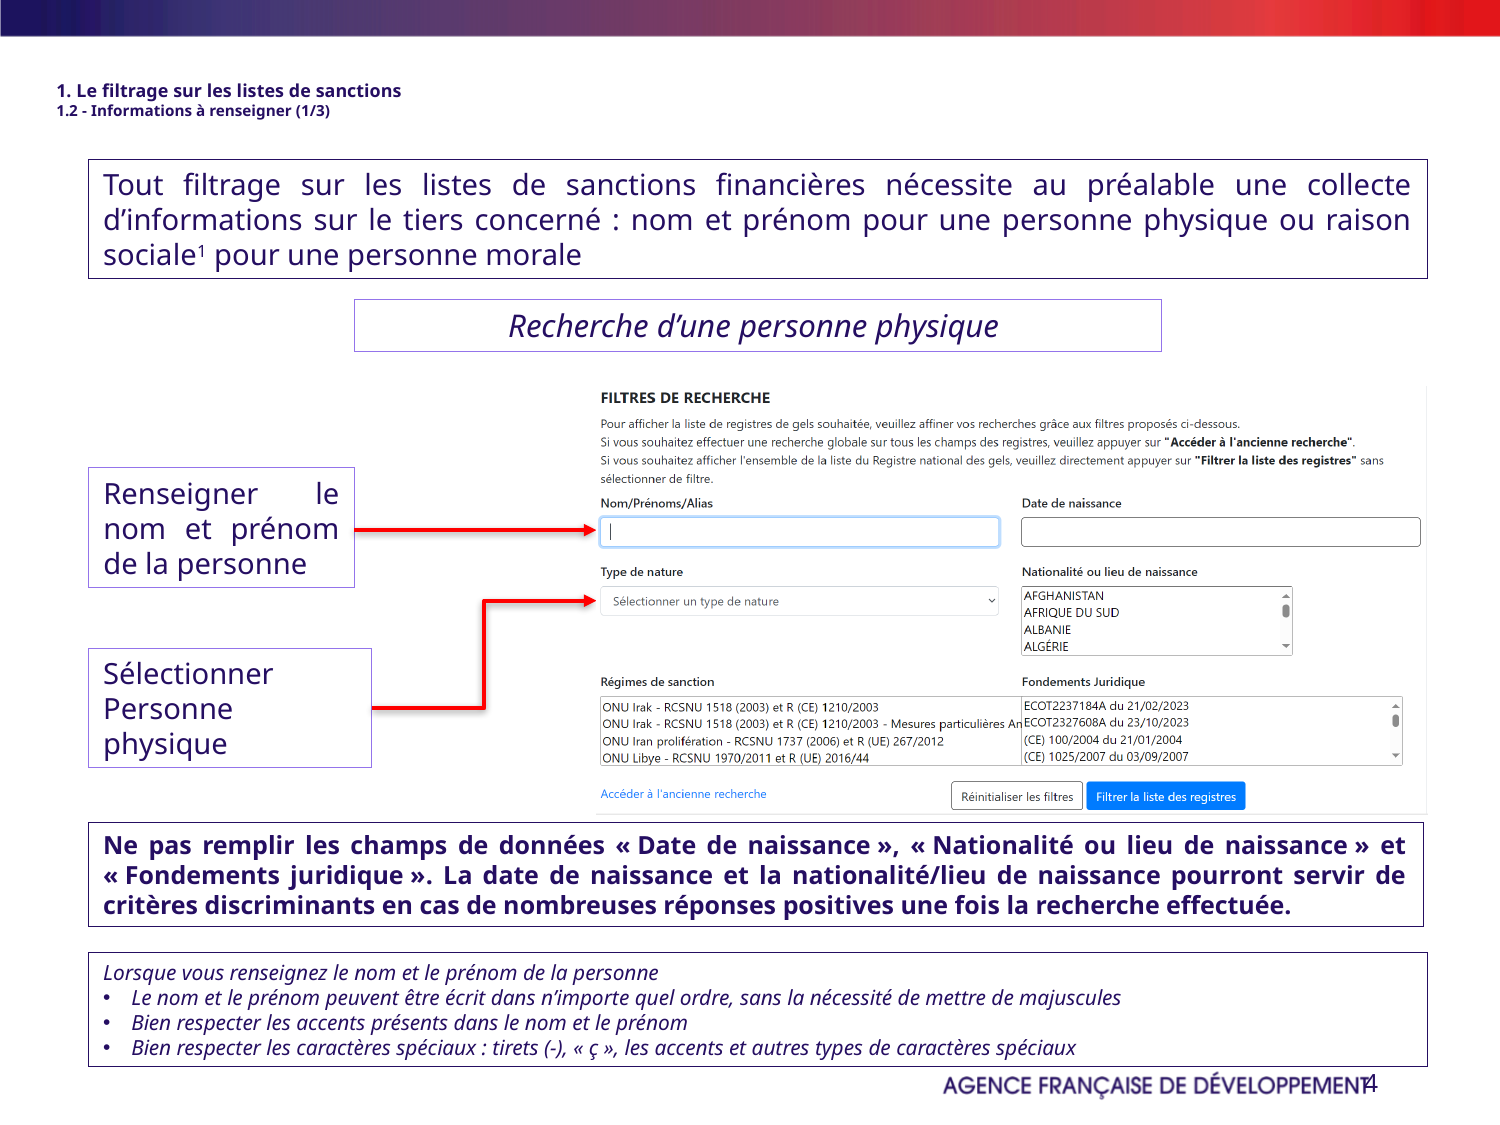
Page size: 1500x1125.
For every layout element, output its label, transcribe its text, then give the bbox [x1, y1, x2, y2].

text_box Sélectionner Personne physique [88, 648, 372, 768]
picture [1366, 1078, 1372, 1086]
text_box Renseigner le nom et prénom de la personne [88, 467, 355, 588]
text_box Recherche d’une personne physique [354, 299, 1162, 352]
picture [0, 0, 1500, 46]
text_box Tout filtrage sur les listes de sanctions financières nécessite au préalable une collecte d’informations sur le tiers concerné : nom et prénom pour une personne physique ou raison sociale1 pour une personne morale [88, 159, 1428, 279]
title 1. Le filtrage sur les listes de sanctions 1.2 - Informations à renseigner (1/3) [41, 71, 1424, 128]
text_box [371, 600, 591, 710]
picture [596, 386, 1428, 816]
picture [927, 1067, 1376, 1106]
text_box Ne pas remplir les champs de données « Date de naissance », « Nationalité ou lieu de naissance » et « Fondements juridique ». La date de naissance et la nationalité/lieu de naissance pourront servir de critères discriminants en cas de nombreuses réponses positives une fois la recherche effectuée. [88, 822, 1424, 927]
text_box Lorsque vous renseignez le nom et le prénom de la personne Le nom et le prénom peuvent être écrit dans n’importe quel ordre, sans la nécessité de mettre de majuscules Bien respecter les accents présents dans le nom et le prénom Bien respecter les caractères spéciaux : tirets (-), « ç », les accents et autres types de caractères spéciaux [88, 952, 1428, 1067]
